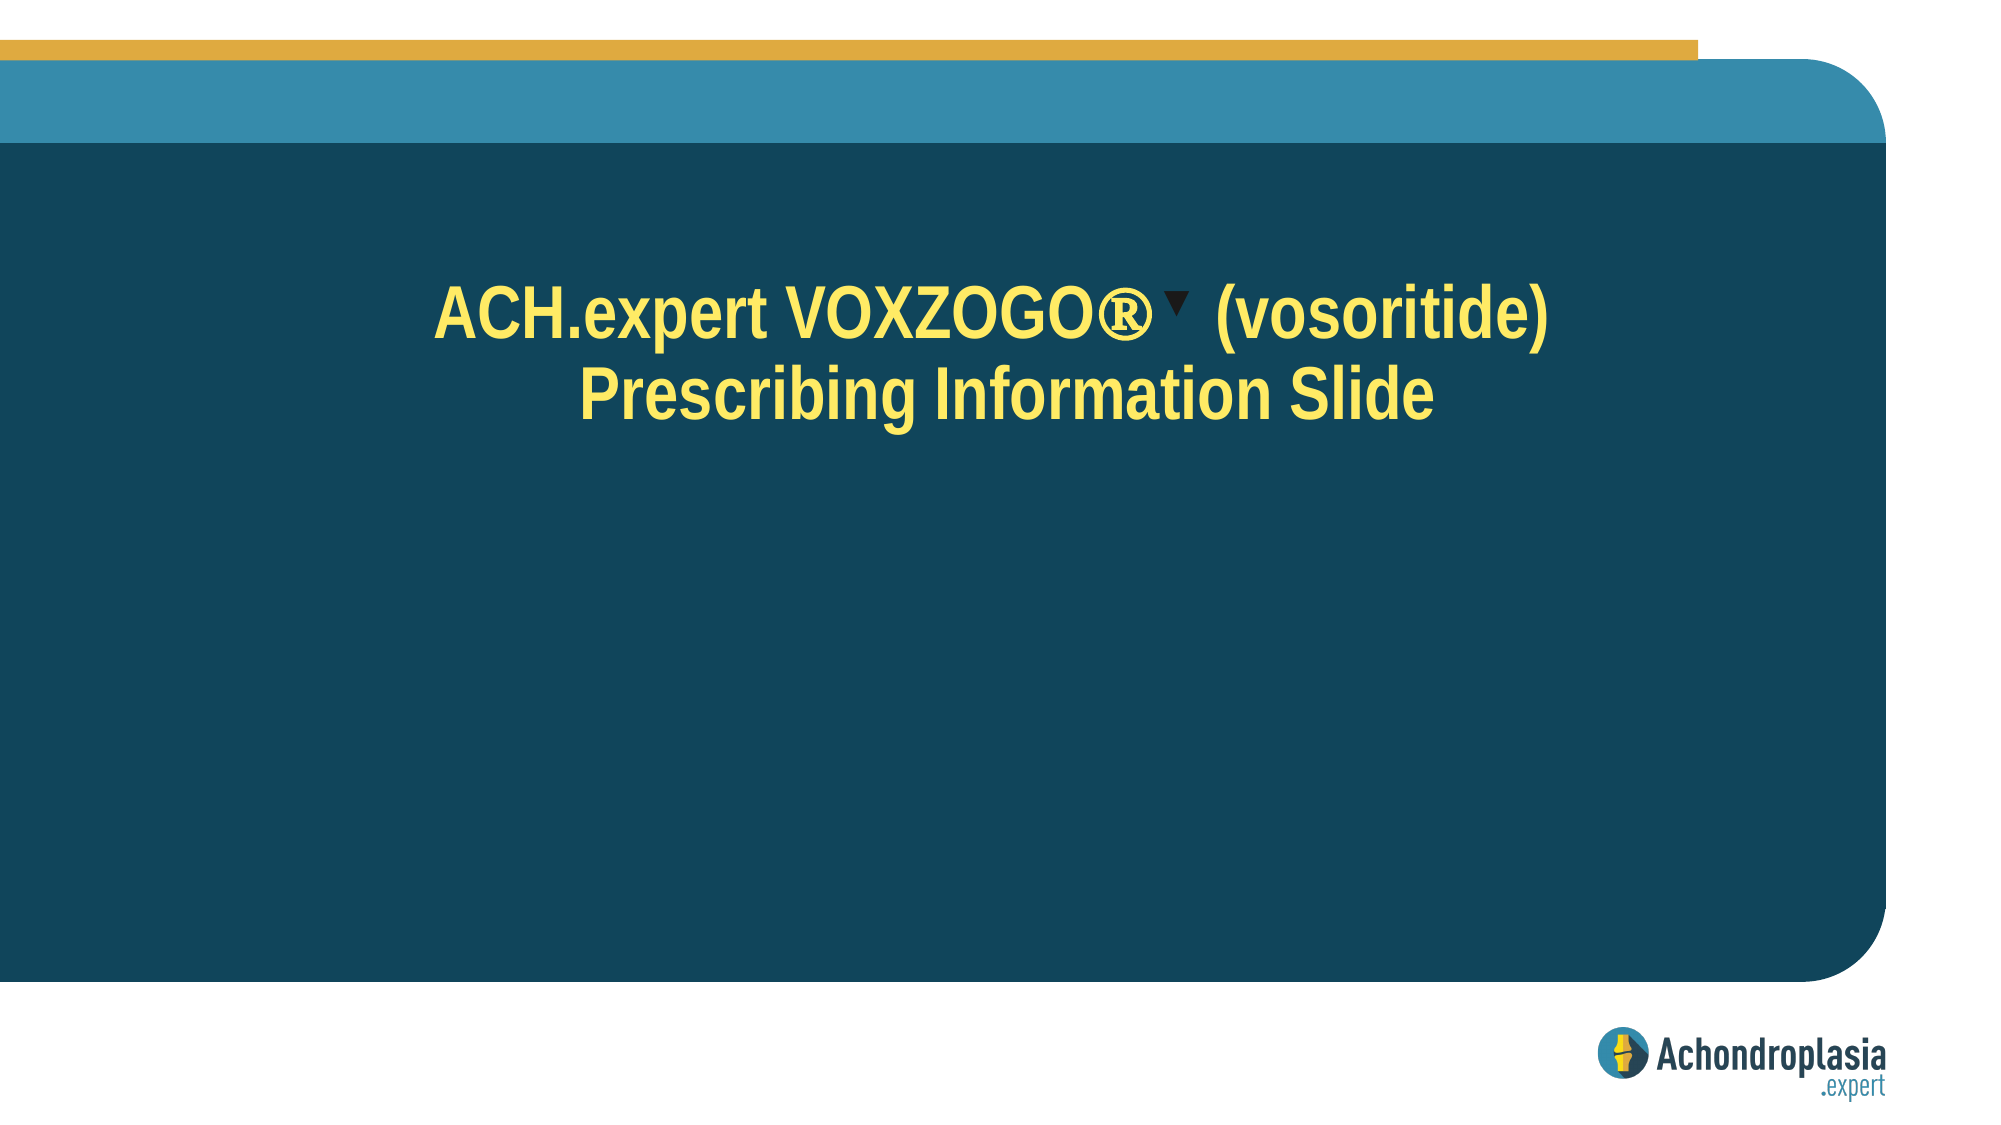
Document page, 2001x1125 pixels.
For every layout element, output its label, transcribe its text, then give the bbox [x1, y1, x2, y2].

picture [1597, 1027, 1886, 1102]
title ACH.expert VOXZOGO▼ (vosoritide) Prescribing Information Slide [114, 184, 1886, 444]
